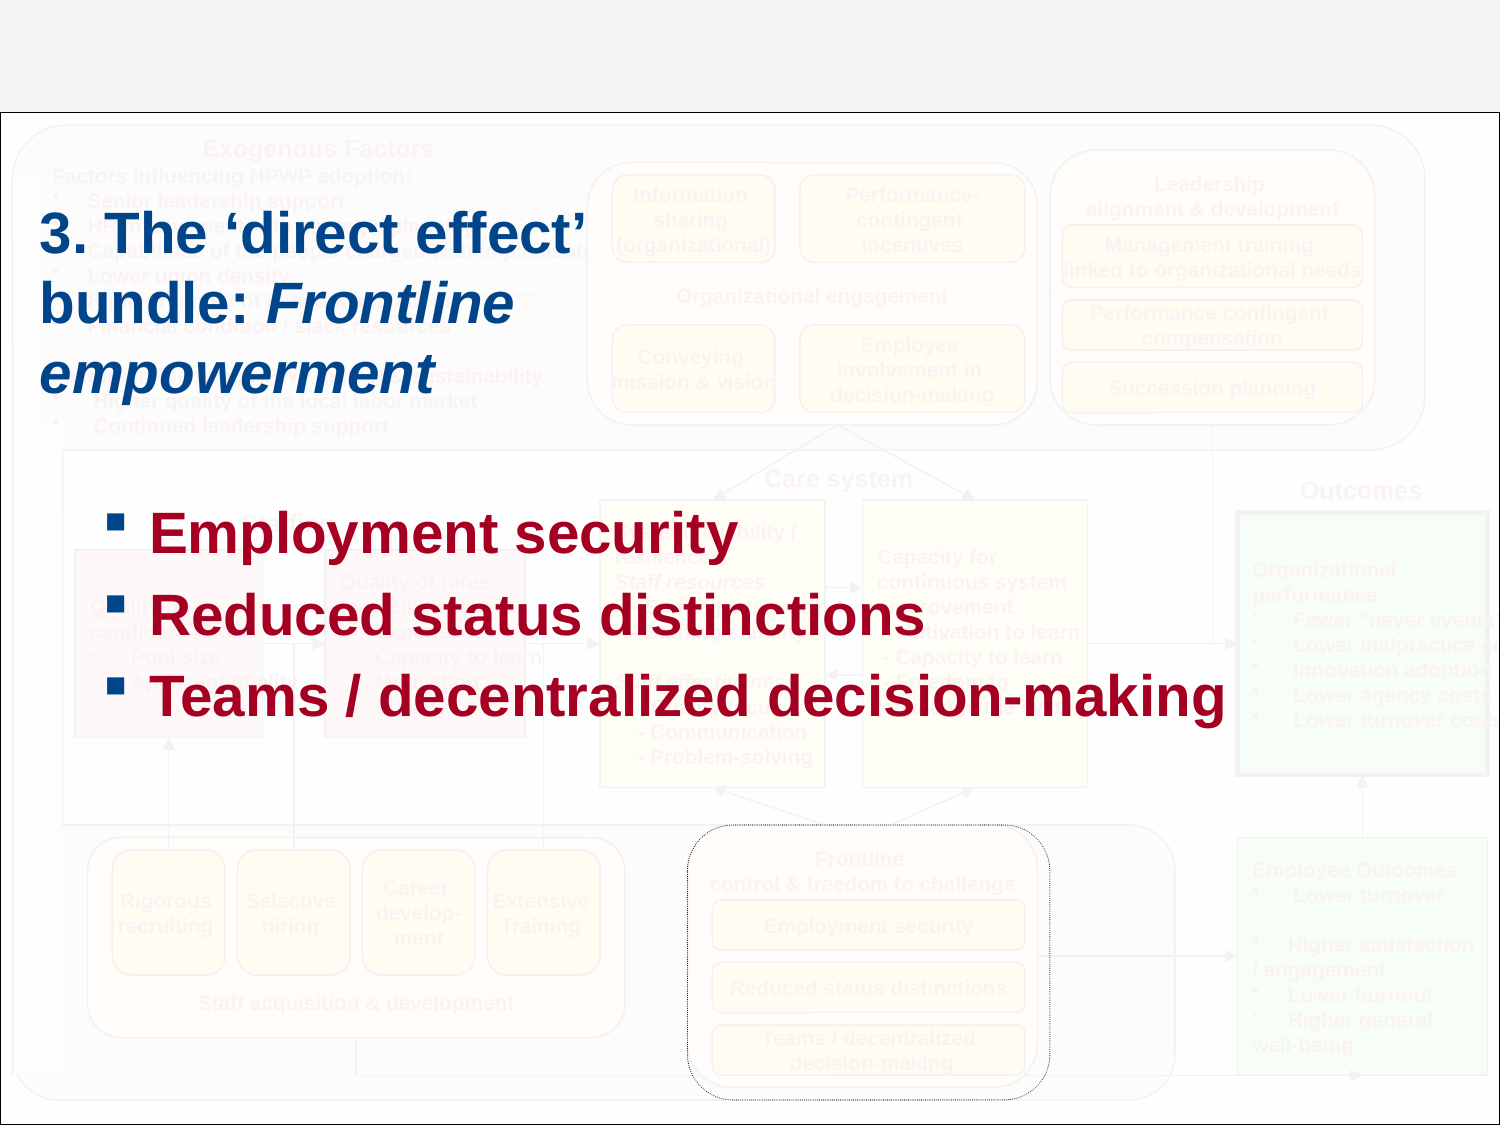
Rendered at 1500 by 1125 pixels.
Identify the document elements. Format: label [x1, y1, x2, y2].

text_box [0, 112, 1500, 1125]
